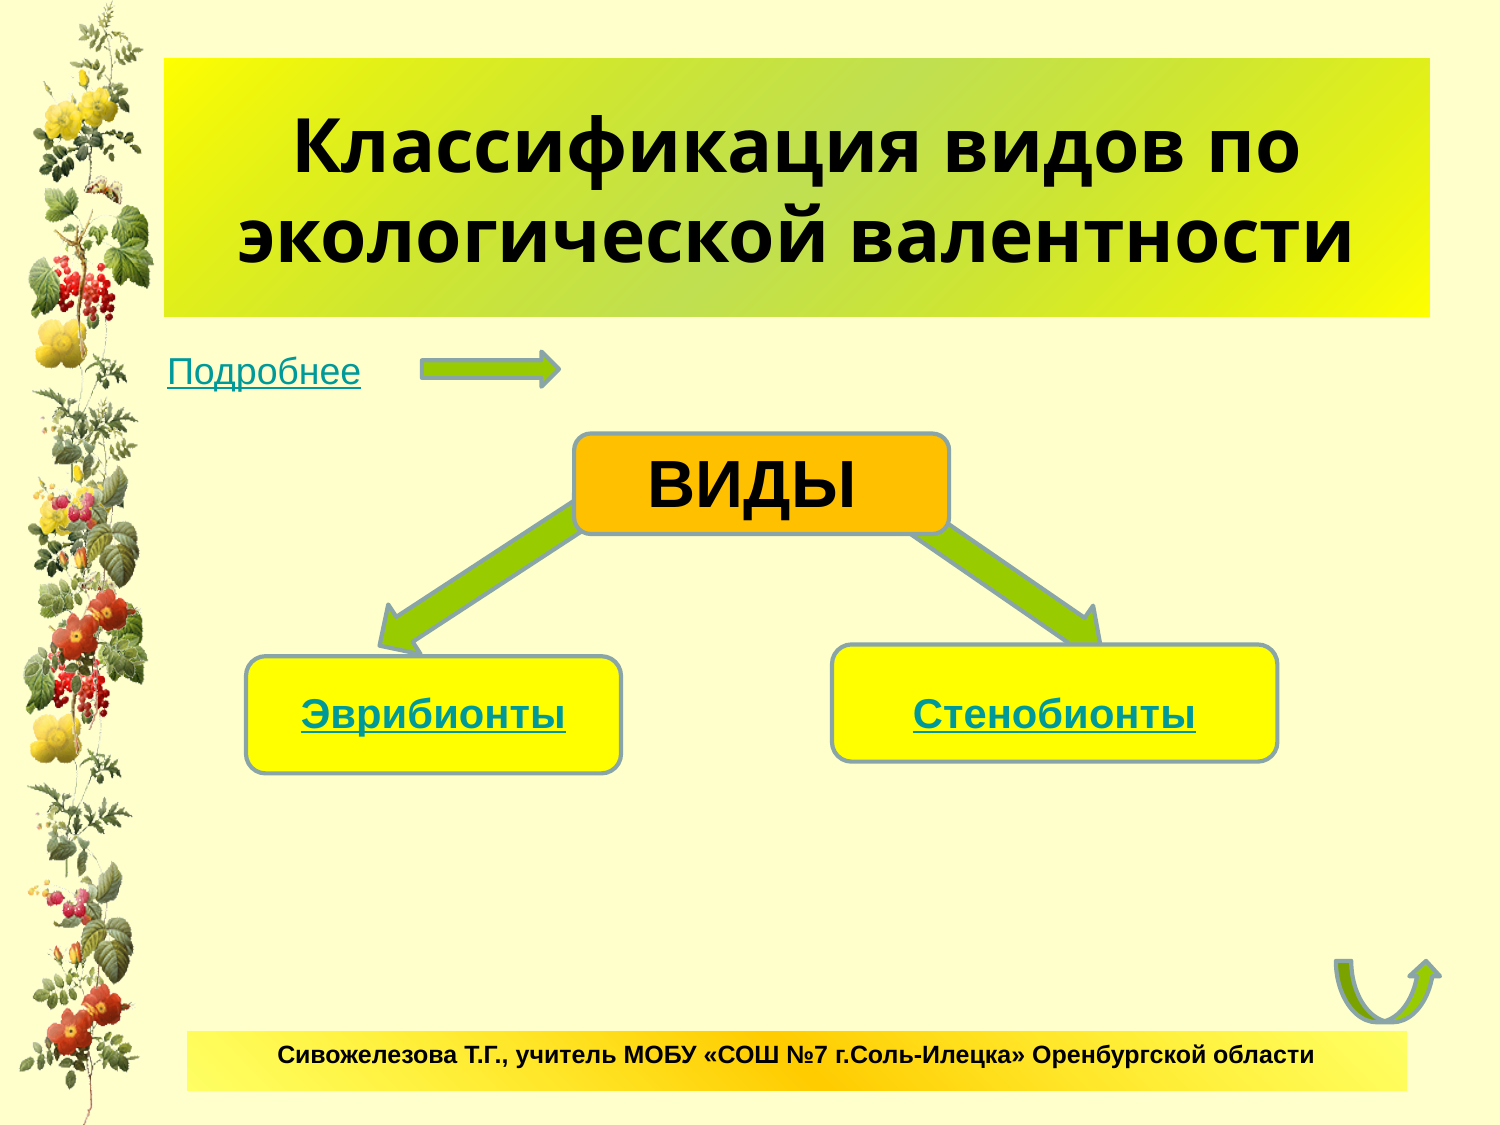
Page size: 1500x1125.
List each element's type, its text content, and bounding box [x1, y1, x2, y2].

text_box [829, 642, 1280, 764]
text_box Эврибионты [269, 679, 598, 745]
text_box [377, 500, 582, 654]
text_box Сивожелезова Т.Г., учитель МОБУ «СОШ №7 г.Соль-Илецка» Оренбургской области [187, 1031, 1407, 1091]
text_box [243, 654, 624, 776]
title Классификация видов по экологической валентности [163, 58, 1430, 317]
text_box [422, 349, 562, 389]
text_box Стенобионты [890, 679, 1219, 745]
text_box [1333, 958, 1442, 1025]
picture [0, 0, 172, 1125]
text_box [911, 523, 1102, 642]
text_box [571, 431, 952, 537]
text_box Подробнее [152, 339, 422, 400]
text_box ВИДЫ [632, 433, 903, 529]
